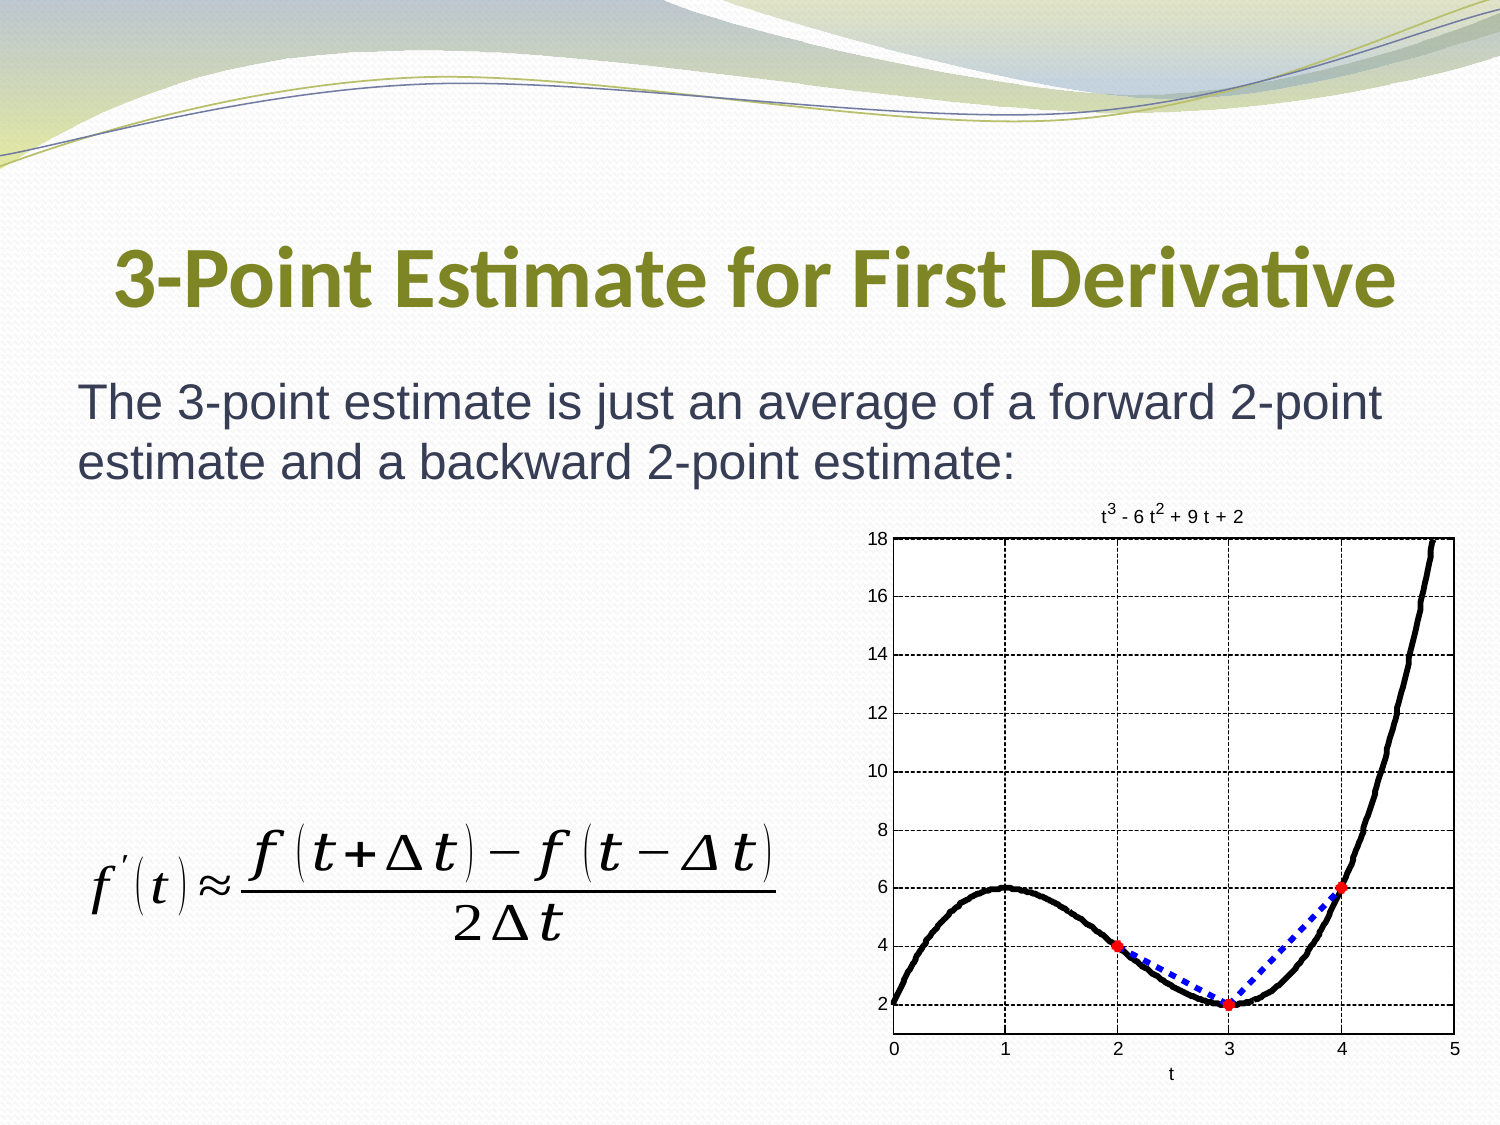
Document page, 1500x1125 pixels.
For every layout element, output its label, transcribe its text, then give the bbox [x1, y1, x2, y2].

text_box The 3-point estimate is just an average of a forward 2-point estimate and a backward 2-point estimate: [62, 362, 1456, 498]
picture [799, 493, 1500, 1102]
title 3-Point Estimate for First Derivative [50, 137, 1461, 325]
